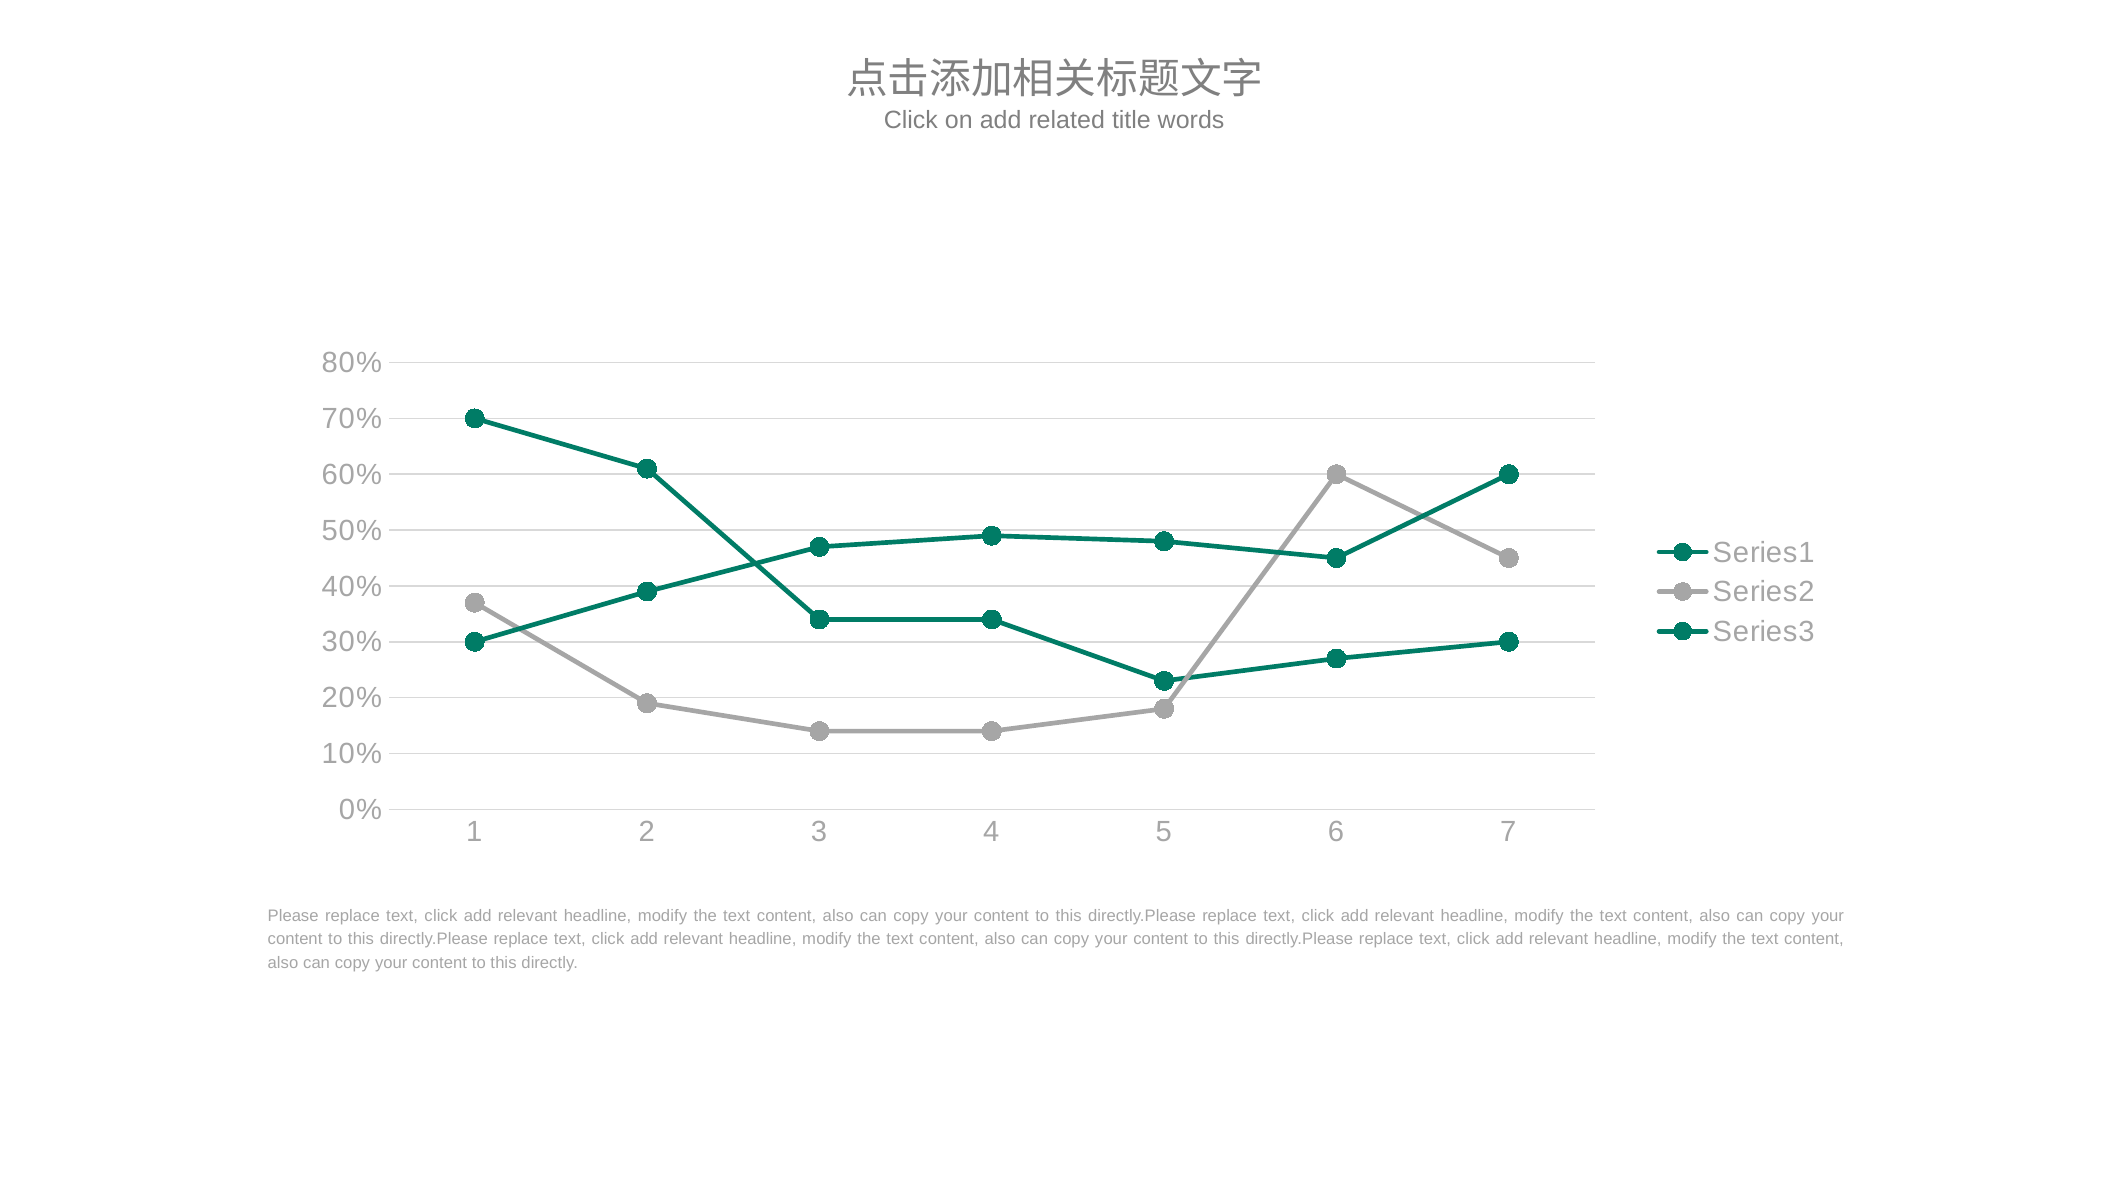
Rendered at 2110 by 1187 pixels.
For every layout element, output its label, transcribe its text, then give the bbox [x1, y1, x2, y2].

text_box Please replace text, click add relevant headline, modify the text content, also can copy your content to this directly.Please replace text, click add relevant headline, modify the text content, also can copy your content to this directly.Please replace text, click add relevant headline, modify the text content, also can copy your content to this directly.Please replace text, click add relevant headline, modify the text content, also can copy your content to this directly. [267, 900, 1847, 973]
text_box Click on add related title words [864, 95, 1246, 158]
chart [201, 305, 1846, 878]
text_box 点击添加相关标题文字 [803, 44, 1307, 107]
